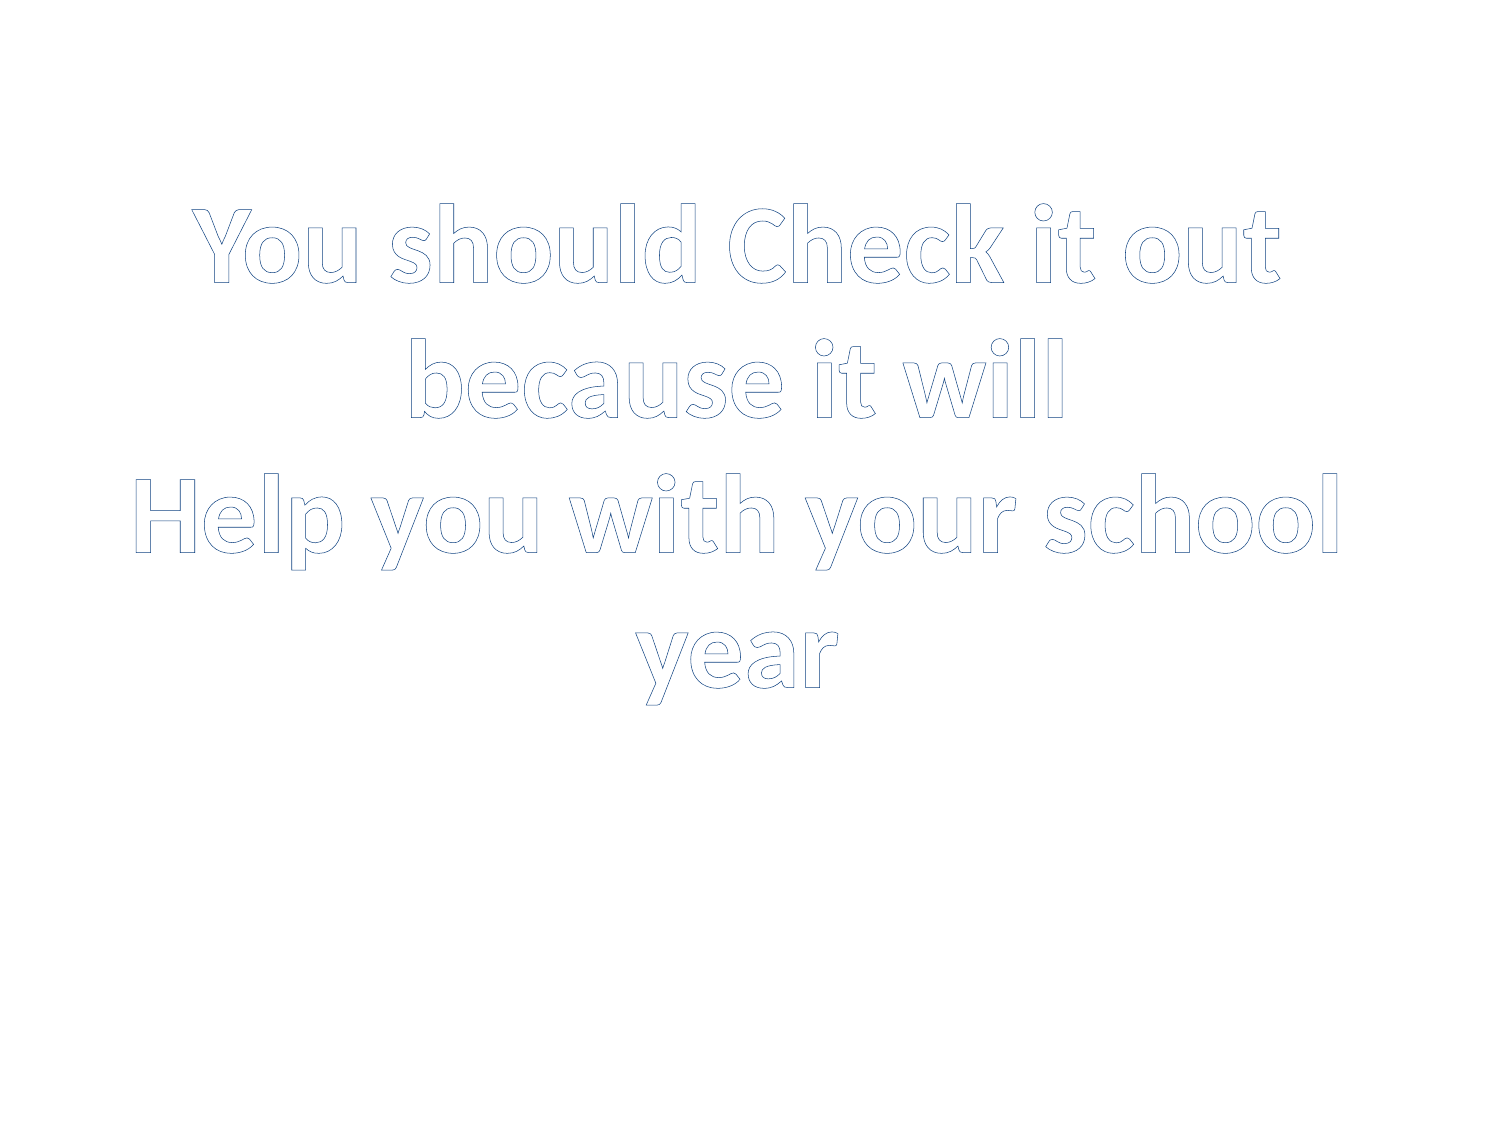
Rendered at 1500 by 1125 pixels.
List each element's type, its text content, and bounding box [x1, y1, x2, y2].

text_box You should Check it out because it will Help you with your school year [87, 162, 1388, 718]
